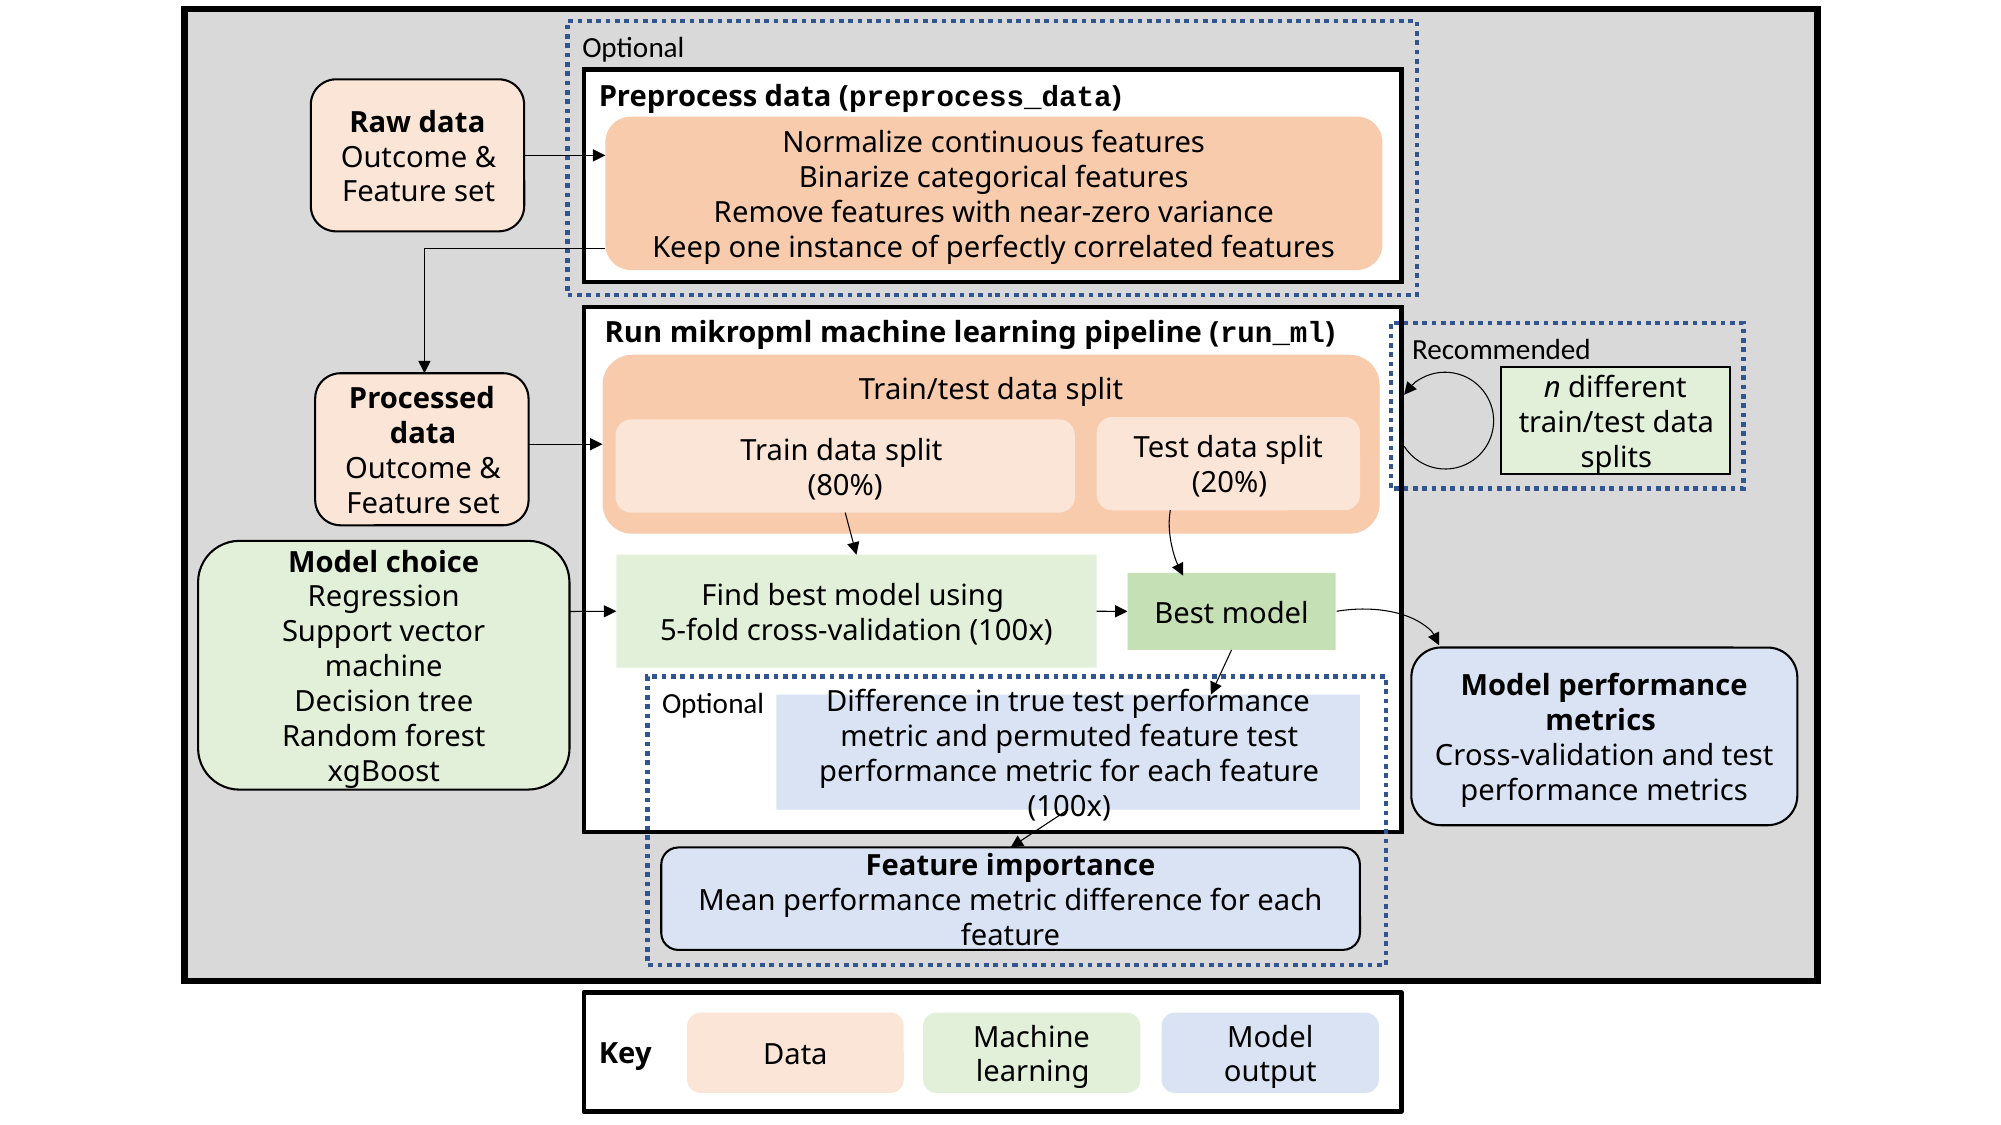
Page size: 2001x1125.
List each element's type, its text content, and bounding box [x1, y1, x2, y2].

text_box [1232, 616, 1402, 833]
text_box Best model [1127, 572, 1337, 651]
text_box [1186, 356, 1402, 613]
text_box [1168, 509, 1201, 576]
text_box [583, 306, 618, 444]
text_box Optional [566, 20, 1418, 296]
text_box Find best model using 5-fold cross-validation (100x) [615, 554, 1098, 669]
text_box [1210, 649, 1232, 695]
text_box Normalize continuous features Binarize categorical features Remove features with near-zero variance Keep one instance of perfectly correlated features [604, 115, 1384, 272]
text_box [1336, 608, 1440, 660]
text_box Recommended [1390, 322, 1744, 490]
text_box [583, 992, 1402, 1114]
text_box Optional [646, 676, 1387, 966]
text_box Processed data Outcome & Feature set [314, 372, 530, 527]
text_box Run mikropml machine learning pipeline (run_ml) [589, 305, 1421, 356]
text_box [583, 612, 1210, 833]
text_box Train/test data split [601, 356, 1381, 535]
text_box Preprocess data (preprocess_data) [583, 68, 1402, 283]
text_box Model choice Regression Support vector machine Decision tree Random forest xgBoost [197, 539, 571, 791]
text_box [184, 8, 1819, 982]
text_box Test data split (20%) [1095, 416, 1362, 512]
text_box Model performance metrics Cross-validation and test performance metrics [1410, 646, 1799, 827]
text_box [845, 512, 857, 555]
text_box [583, 445, 845, 610]
text_box [857, 535, 1177, 610]
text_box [1010, 809, 1069, 848]
text_box Raw data Outcome & Feature set [309, 78, 526, 233]
text_box Train data split (80%) [614, 418, 1076, 514]
